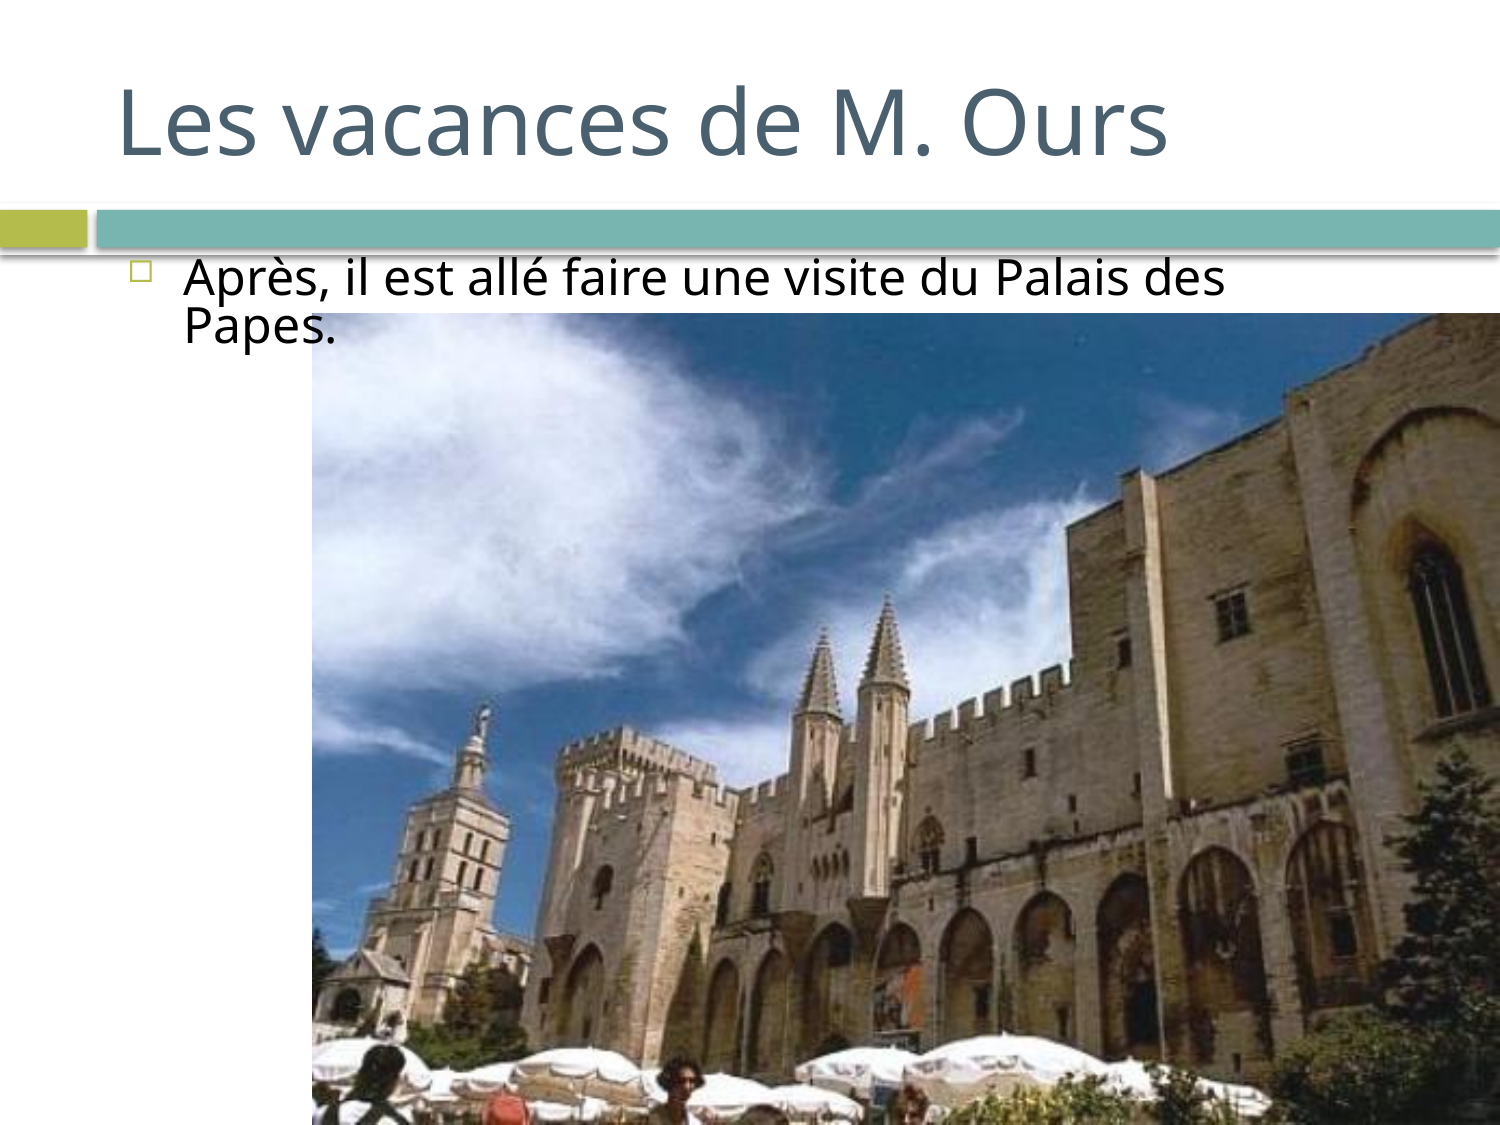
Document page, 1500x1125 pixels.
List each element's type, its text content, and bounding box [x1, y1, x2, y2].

picture [312, 312, 1500, 1125]
title Les vacances de M. Ours [100, 37, 1438, 200]
list Après, il est allé faire une visite du Palais des Papes. [112, 249, 1388, 375]
